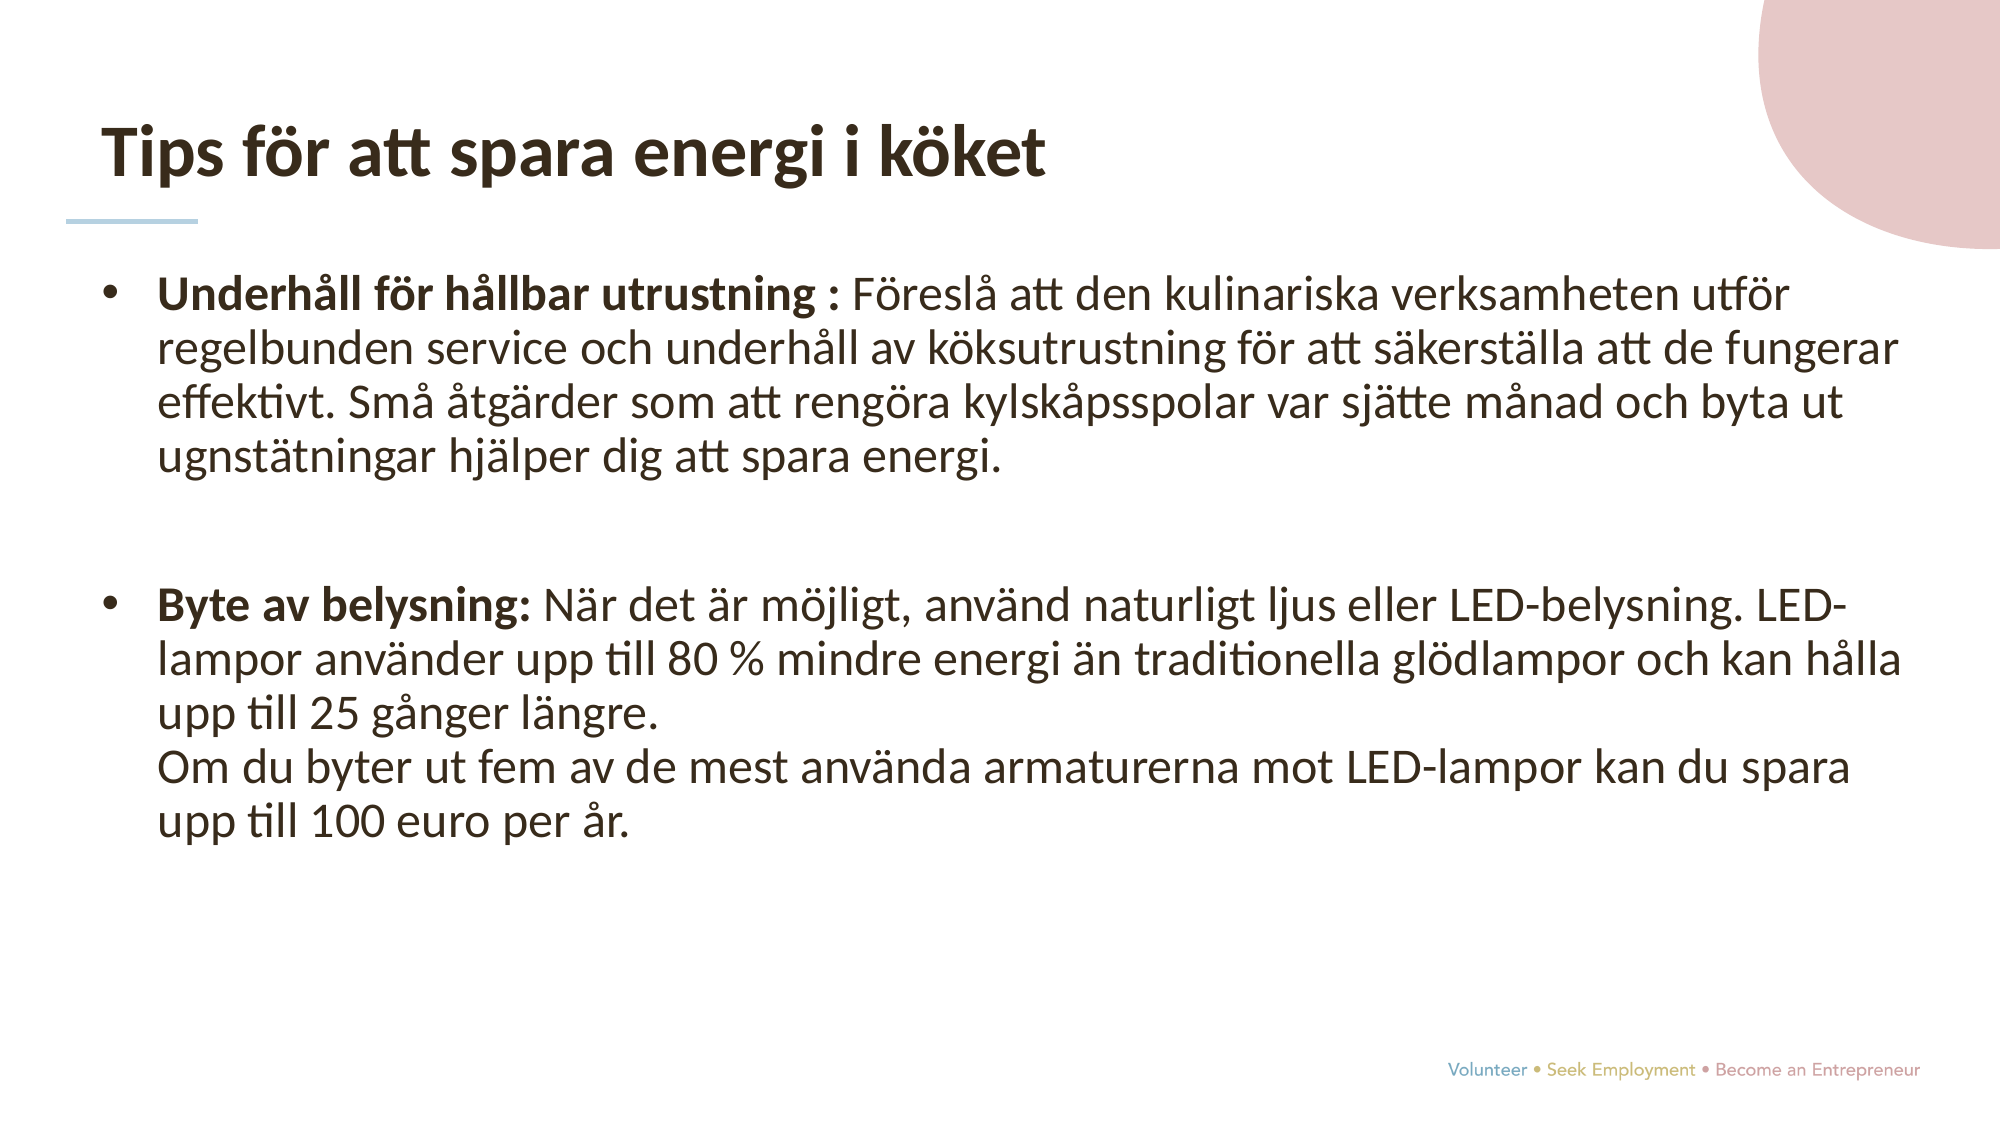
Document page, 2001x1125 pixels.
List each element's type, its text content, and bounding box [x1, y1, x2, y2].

list Tips för att spara energi i köket [86, 105, 1827, 201]
text_box [1758, 0, 2000, 250]
list Underhåll för hållbar utrustning : Föreslå att den kulinariska verksamheten utför regelbunden service och underhåll av köksutrustning för att säkerställa att de fungerar effektivt. Små åtgärder som att rengöra kylskåpsspolar var sjätte månad och byta ut ugnstätningar hjälper dig att spara energi. Byte av belysning: När det är möjligt, använd naturligt ljus eller LED-belysning. LED-lampor använder upp till 80 % mindre energi än traditionella glödlampor och kan hålla upp till 25 gånger längre. Om du byter ut fem av de mest använda armaturerna mot LED-lampor kan du spara upp till 100 euro per år. [86, 259, 1928, 973]
text_box [66, 219, 198, 224]
picture [1418, 1046, 1971, 1103]
